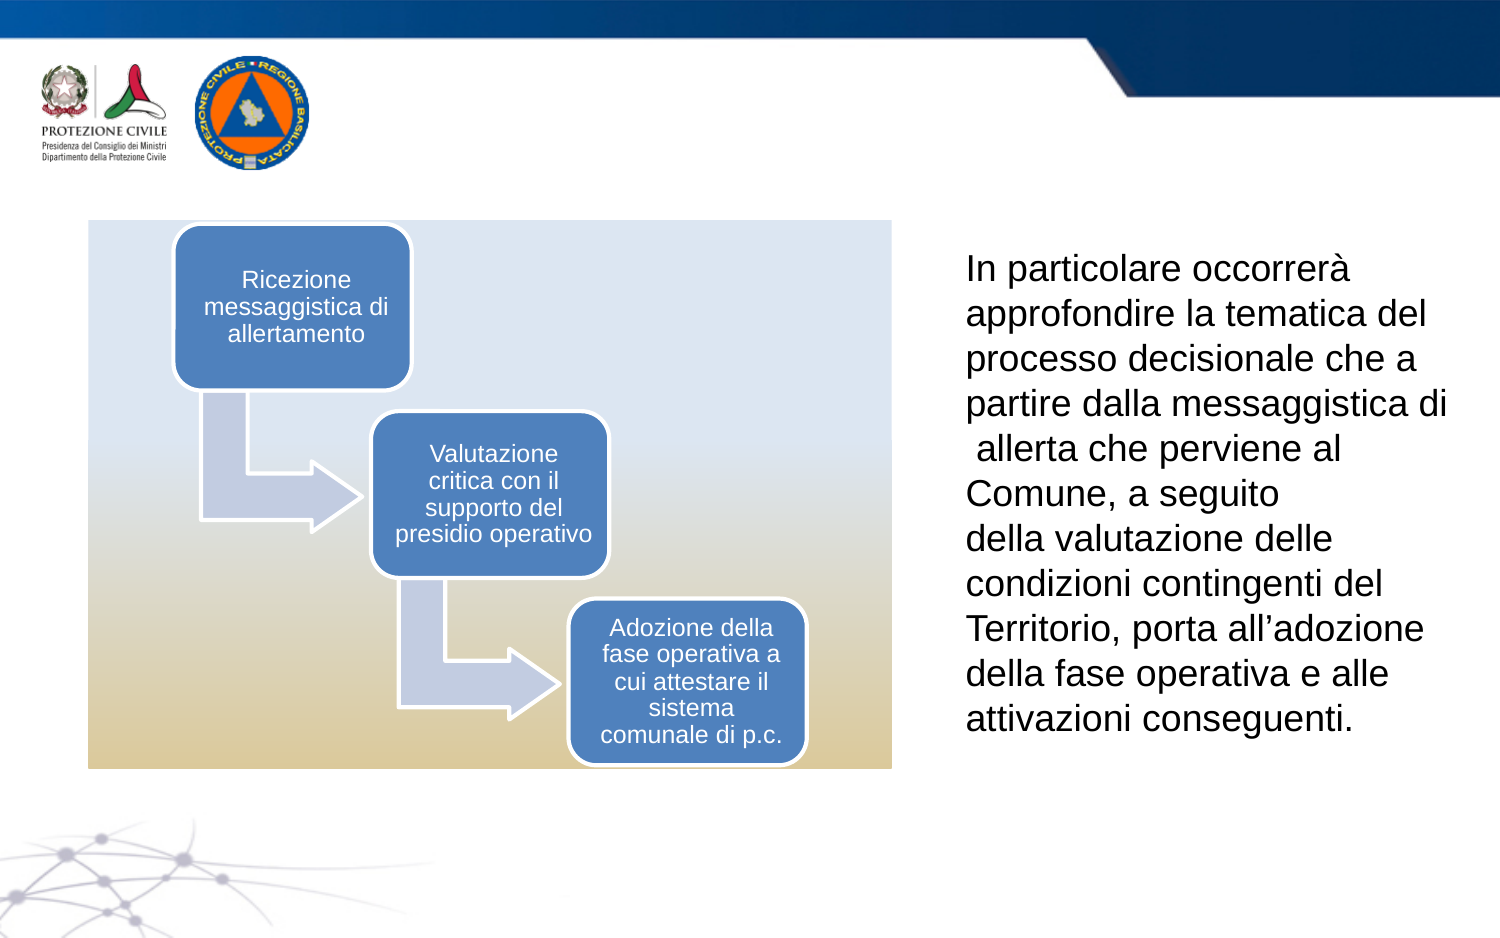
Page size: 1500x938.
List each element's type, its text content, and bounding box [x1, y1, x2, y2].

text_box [88, 220, 892, 769]
text_box In particolare occorrerà approfondire la tematica del processo decisionale che a partire dalla messaggistica di allerta che perviene al Comune, a seguito della valutazione delle condizioni contingenti del Territorio, porta all’adozione della fase operativa e alle attivazioni conseguenti. [950, 237, 1483, 747]
picture [0, 0, 1500, 938]
